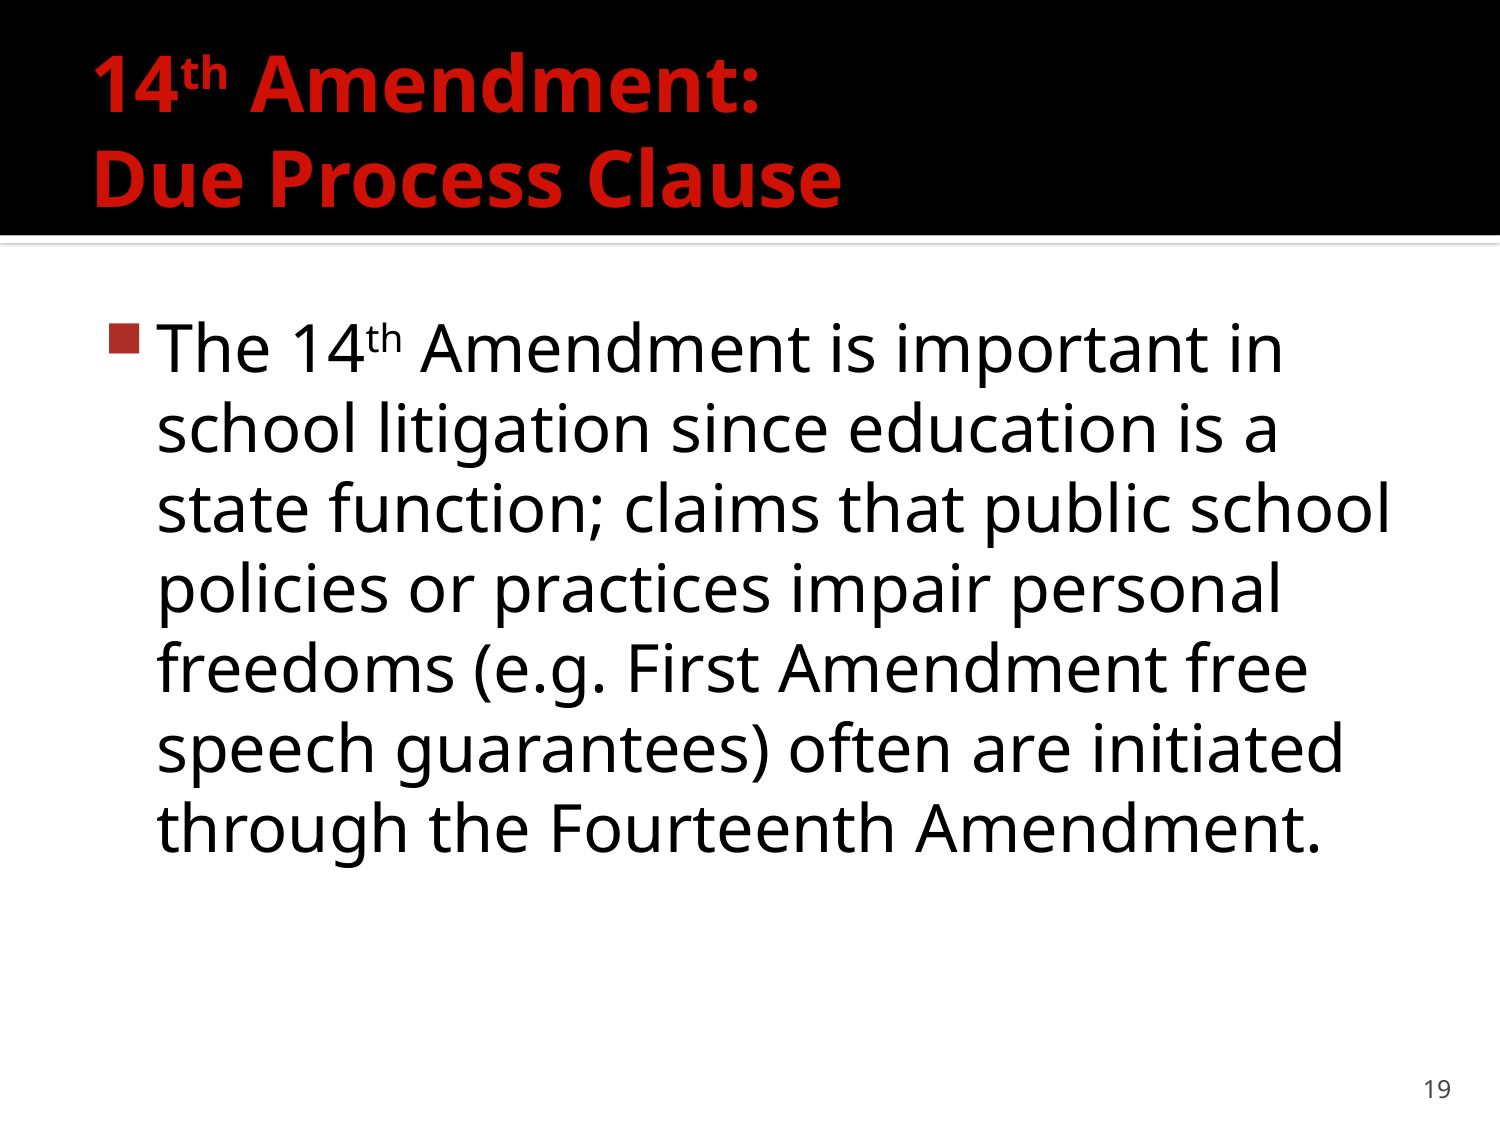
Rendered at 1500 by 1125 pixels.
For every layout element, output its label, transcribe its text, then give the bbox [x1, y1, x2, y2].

list The 14th Amendment is important in school litigation since education is a state function; claims that public school policies or practices impair personal freedoms (e.g. First Amendment free speech guarantees) often are initiated through the Fourteenth Amendment. [75, 291, 1425, 1050]
title 14th Amendment: Due Process Clause [75, 25, 1425, 231]
slide_number 19 [1345, 1062, 1467, 1108]
